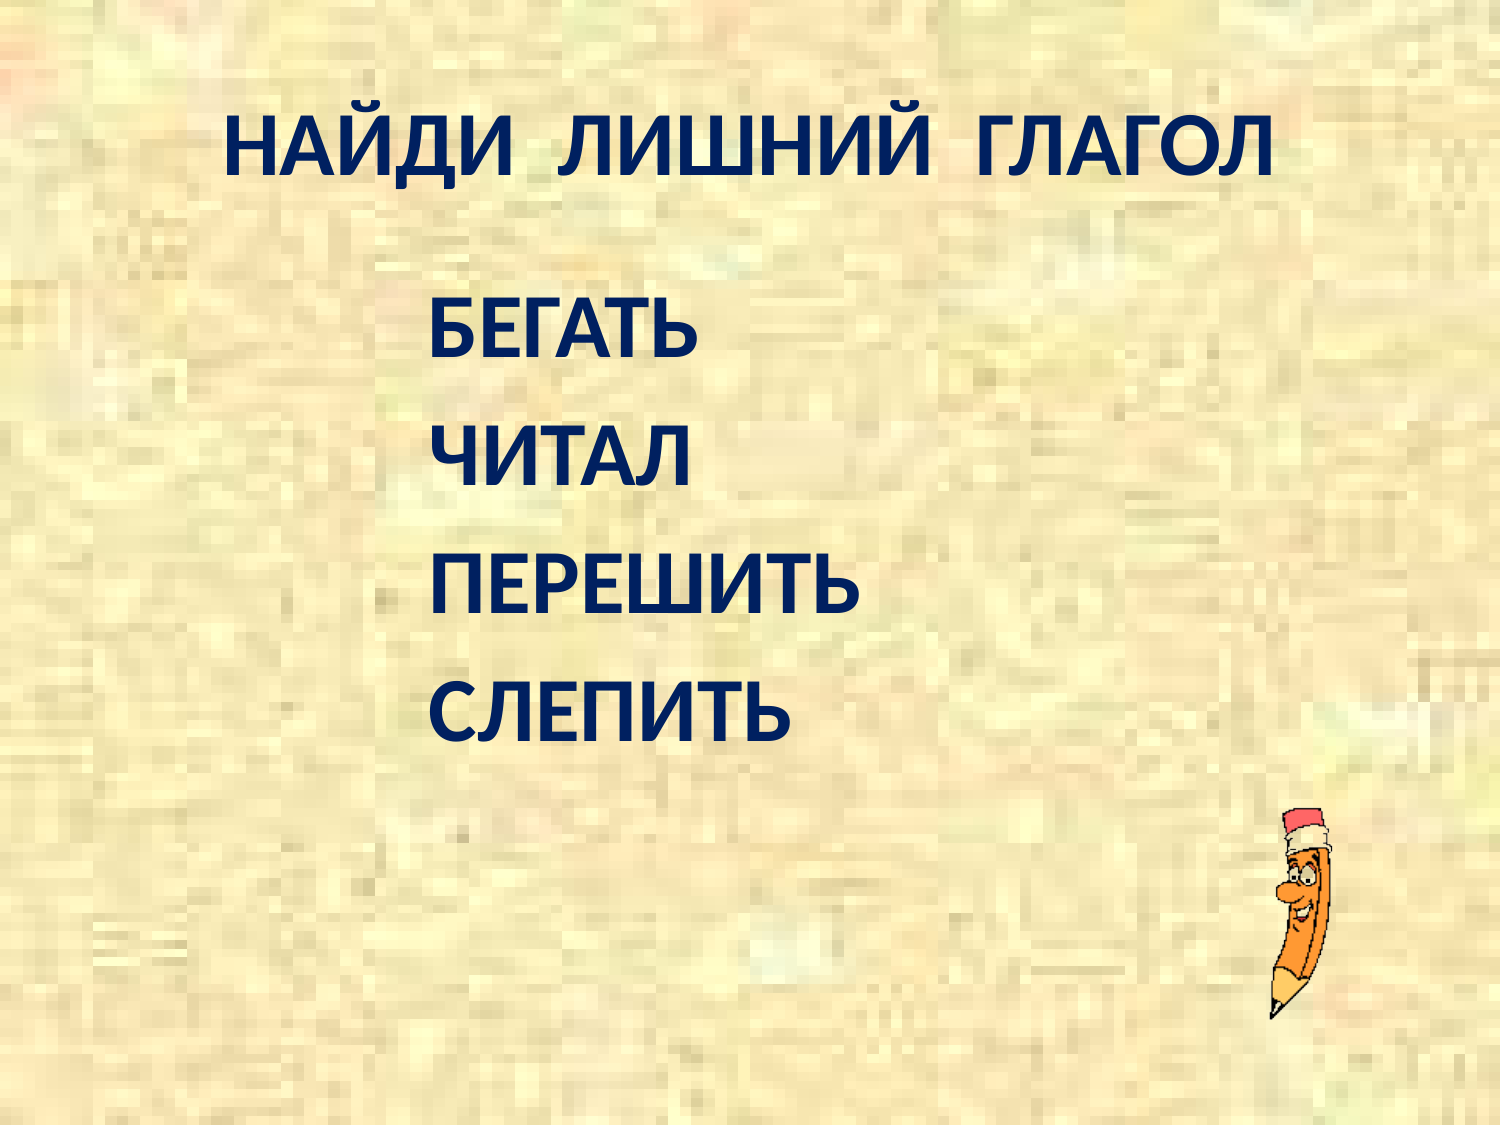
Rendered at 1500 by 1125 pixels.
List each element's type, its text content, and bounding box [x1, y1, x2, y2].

title НАЙДИ ЛИШНИЙ ГЛАГОЛ [75, 45, 1425, 233]
picture [0, 0, 1500, 1125]
list БЕГАТЬ ЧИТАЛ ПЕРЕШИТЬ СЛЕПИТЬ [82, 257, 1432, 1001]
